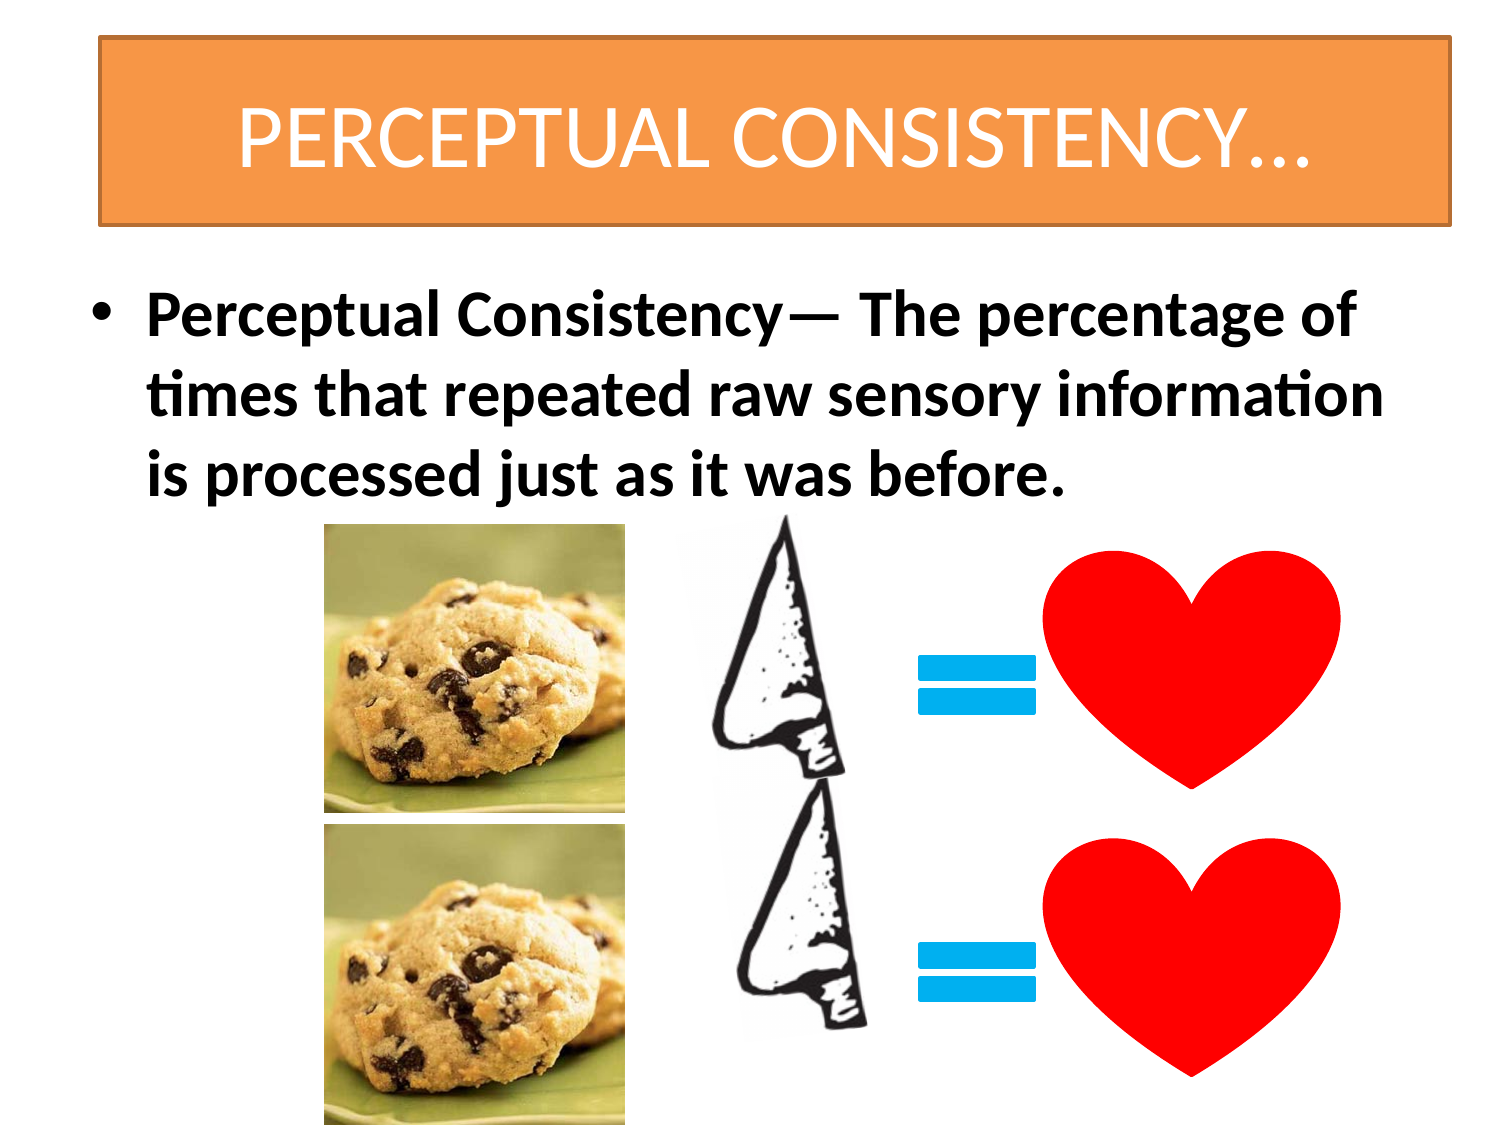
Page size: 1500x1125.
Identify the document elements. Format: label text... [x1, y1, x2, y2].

list Perceptual Consistency— The percentage of times that repeated raw sensory information is processed just as it was before. [75, 262, 1425, 1005]
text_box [899, 549, 1338, 788]
picture [324, 524, 626, 813]
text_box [899, 837, 1338, 1076]
picture [676, 513, 867, 1041]
picture [324, 824, 626, 1125]
title PERCEPTUAL CONSISTENCY… [98, 35, 1452, 227]
